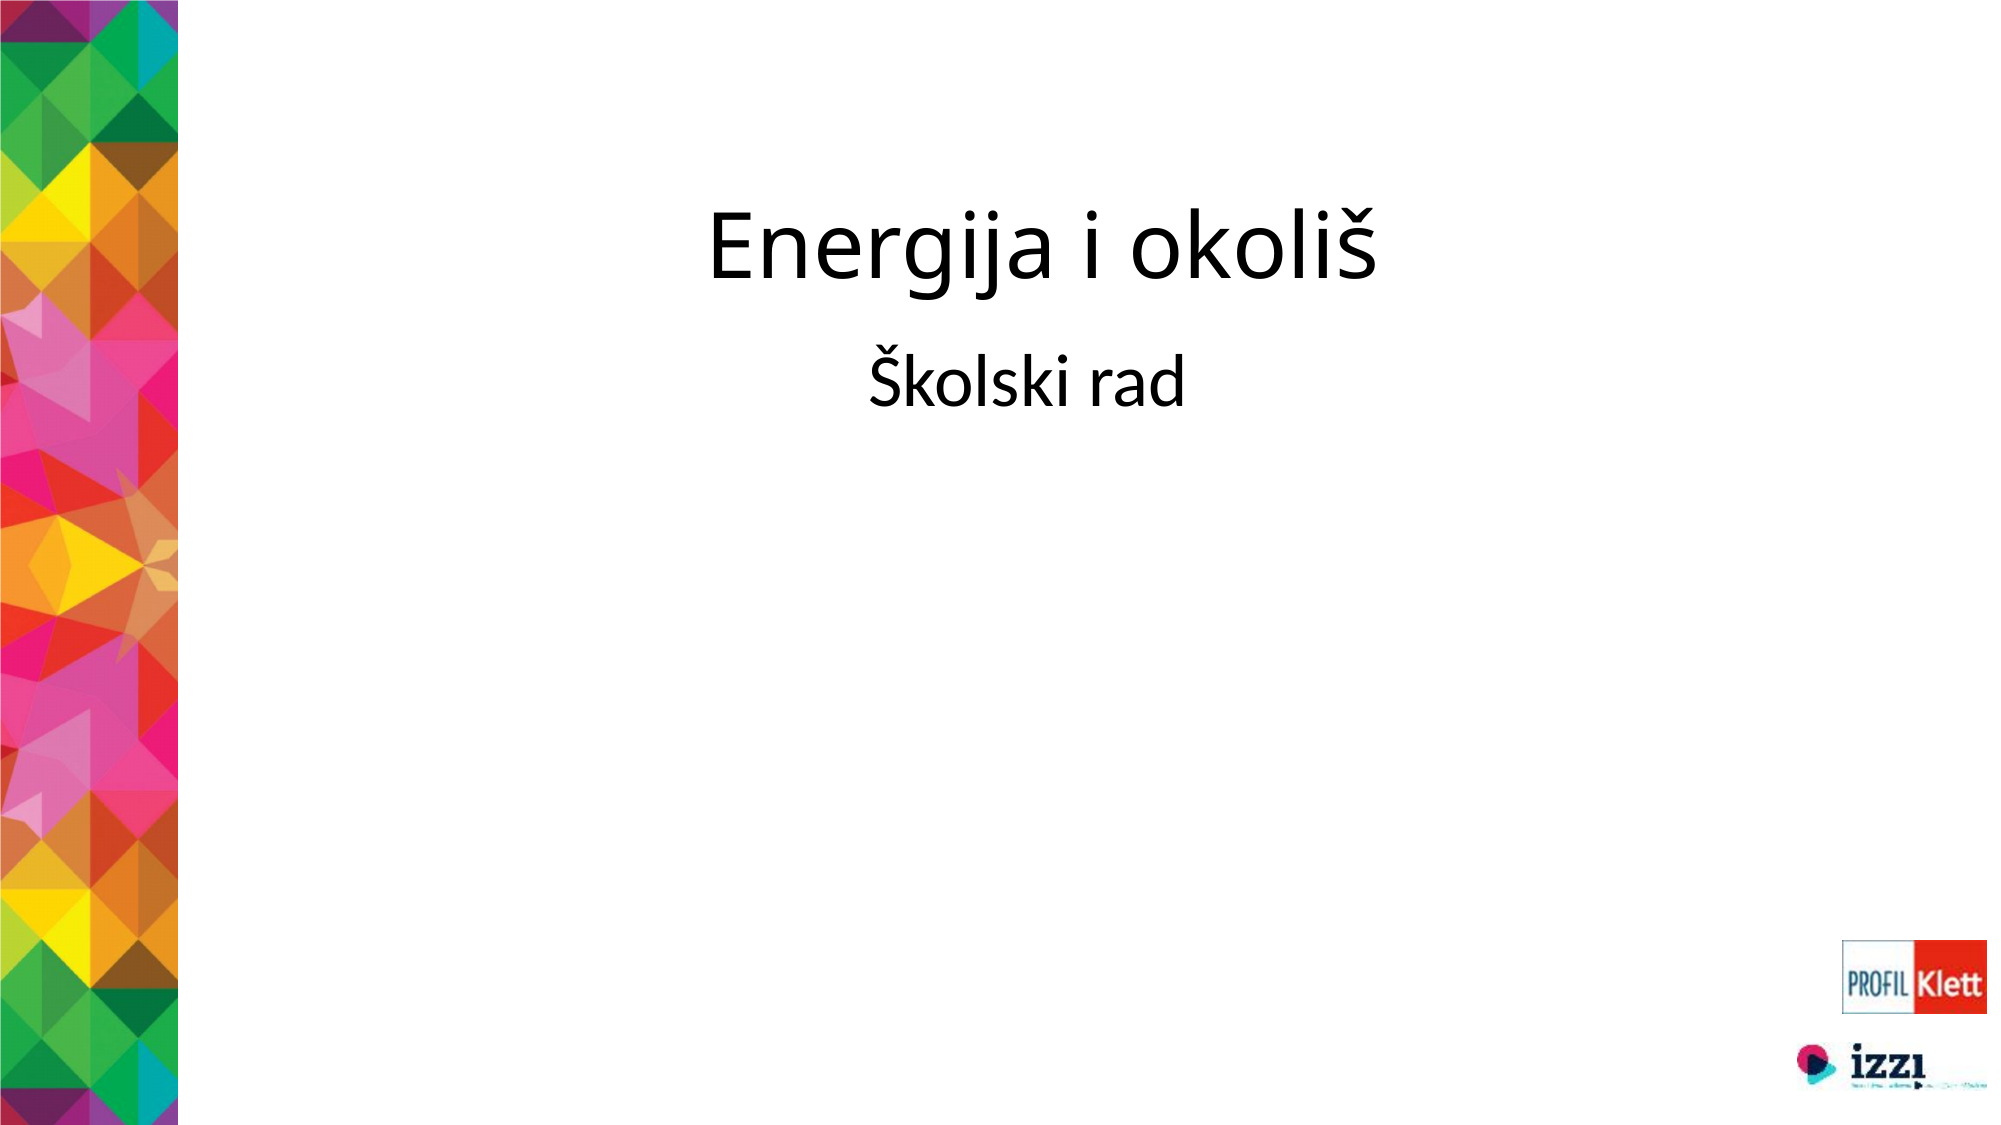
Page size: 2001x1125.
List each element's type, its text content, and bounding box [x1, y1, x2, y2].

picture [1797, 1042, 1987, 1091]
picture [1, 2, 178, 1124]
subtitle Školski rad [368, 312, 1239, 585]
picture [1842, 940, 1987, 1014]
title Energija i okoliš [104, 0, 1605, 313]
